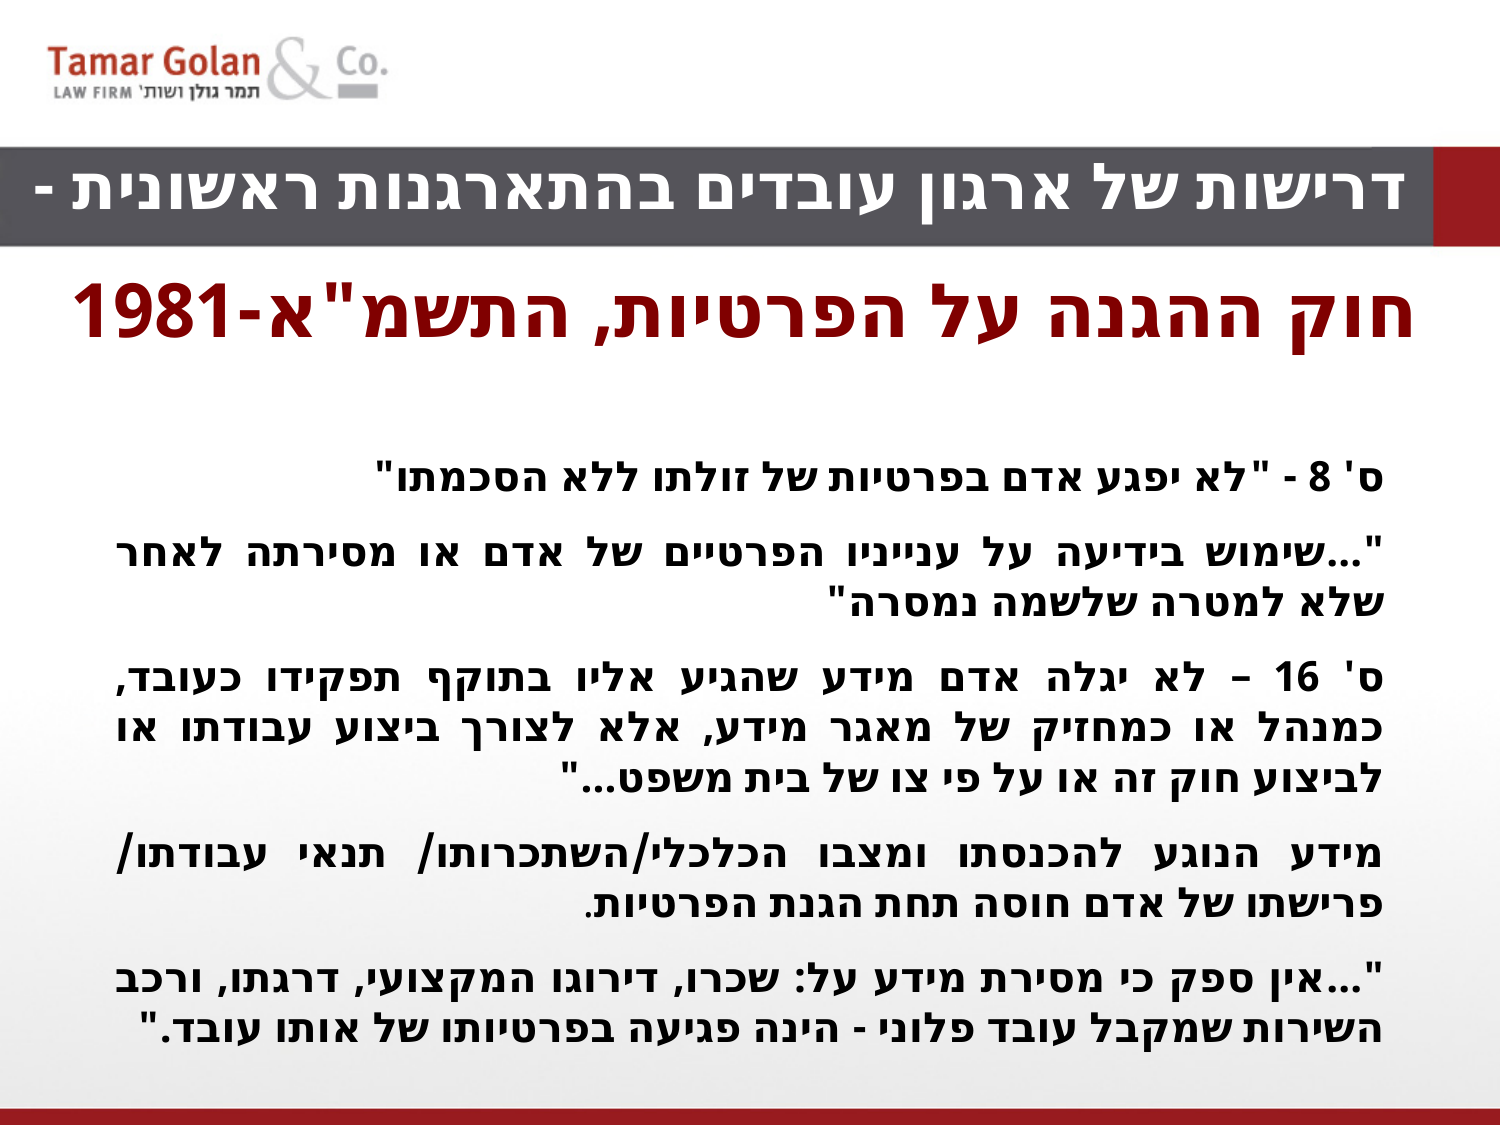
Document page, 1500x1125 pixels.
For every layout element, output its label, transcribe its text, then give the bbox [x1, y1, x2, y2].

text_box ס' 8 - "לא יפגע אדם בפרטיות של זולתו ללא הסכמתו" "...שימוש בידיעה על ענייניו הפרטיים של אדם או מסירתה לאחר שלא למטרה שלשמה נמסרה" ס' 16 – לא יגלה אדם מידע שהגיע אליו בתוקף תפקידו כעובד, כמנהל או כמחזיק של מאגר מידע, אלא לצורך ביצוע עבודתו או לביצוע חוק זה או על פי צו של בית משפט..." מידע הנוגע להכנסתו ומצבו הכלכלי/השתכרותו/ תנאי עבודתו/ פרישתו של אדם חוסה תחת הגנת הפרטיות. "...אין ספק כי מסירת מידע על: שכרו, דירוגו המקצועי, דרגתו, ורכב השירות שמקבל עובד פלוני - הינה פגיעה בפרטיותו של אותו עובד." [100, 442, 1400, 1058]
picture [0, 0, 1500, 1125]
text_box חוק ההגנה על הפרטיות, התשמ"א-1981 [52, 255, 1439, 361]
text_box דרישות של ארגון עובדים בהתארגנות ראשונית - מידע [5, 137, 1436, 307]
